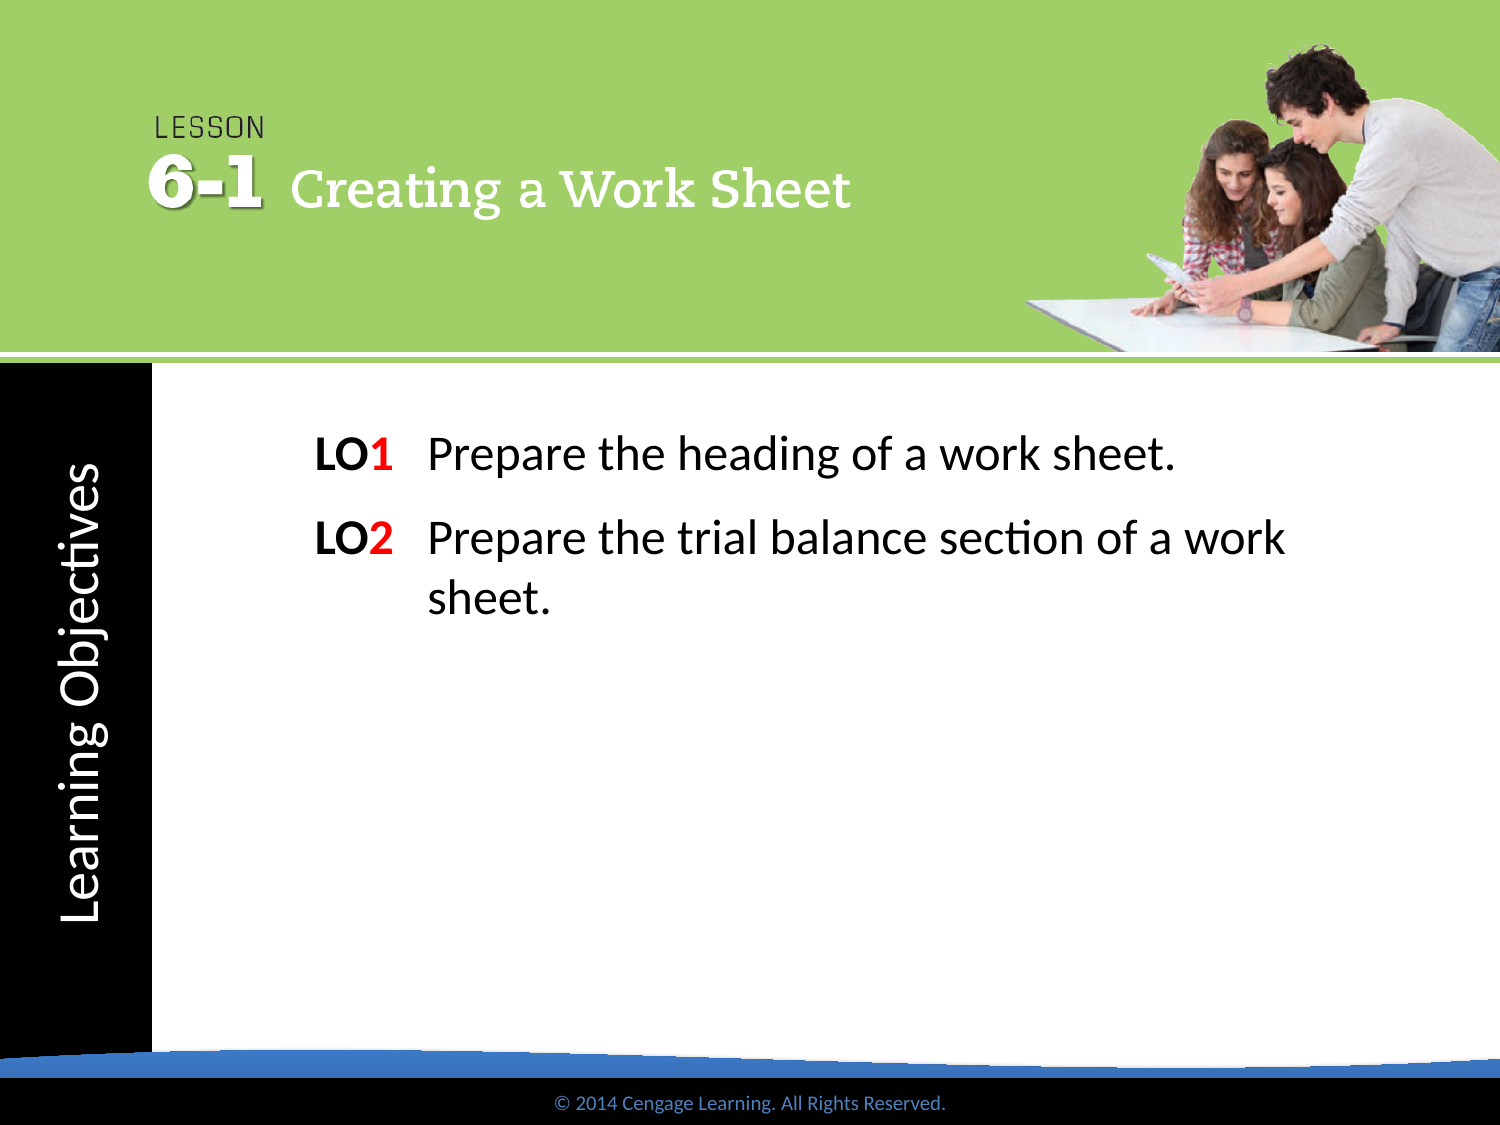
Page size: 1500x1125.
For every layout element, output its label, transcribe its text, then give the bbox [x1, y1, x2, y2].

text_box LO1 Prepare the heading of a work sheet. LO2 Prepare the trial balance section of a work sheet. [299, 412, 1350, 633]
picture [0, 0, 1500, 363]
text_box Learning Objectives [0, 371, 152, 1058]
text_box [0, 1050, 1500, 1078]
text_box © 2014 Cengage Learning. All Rights Reserved. [0, 1078, 1500, 1125]
